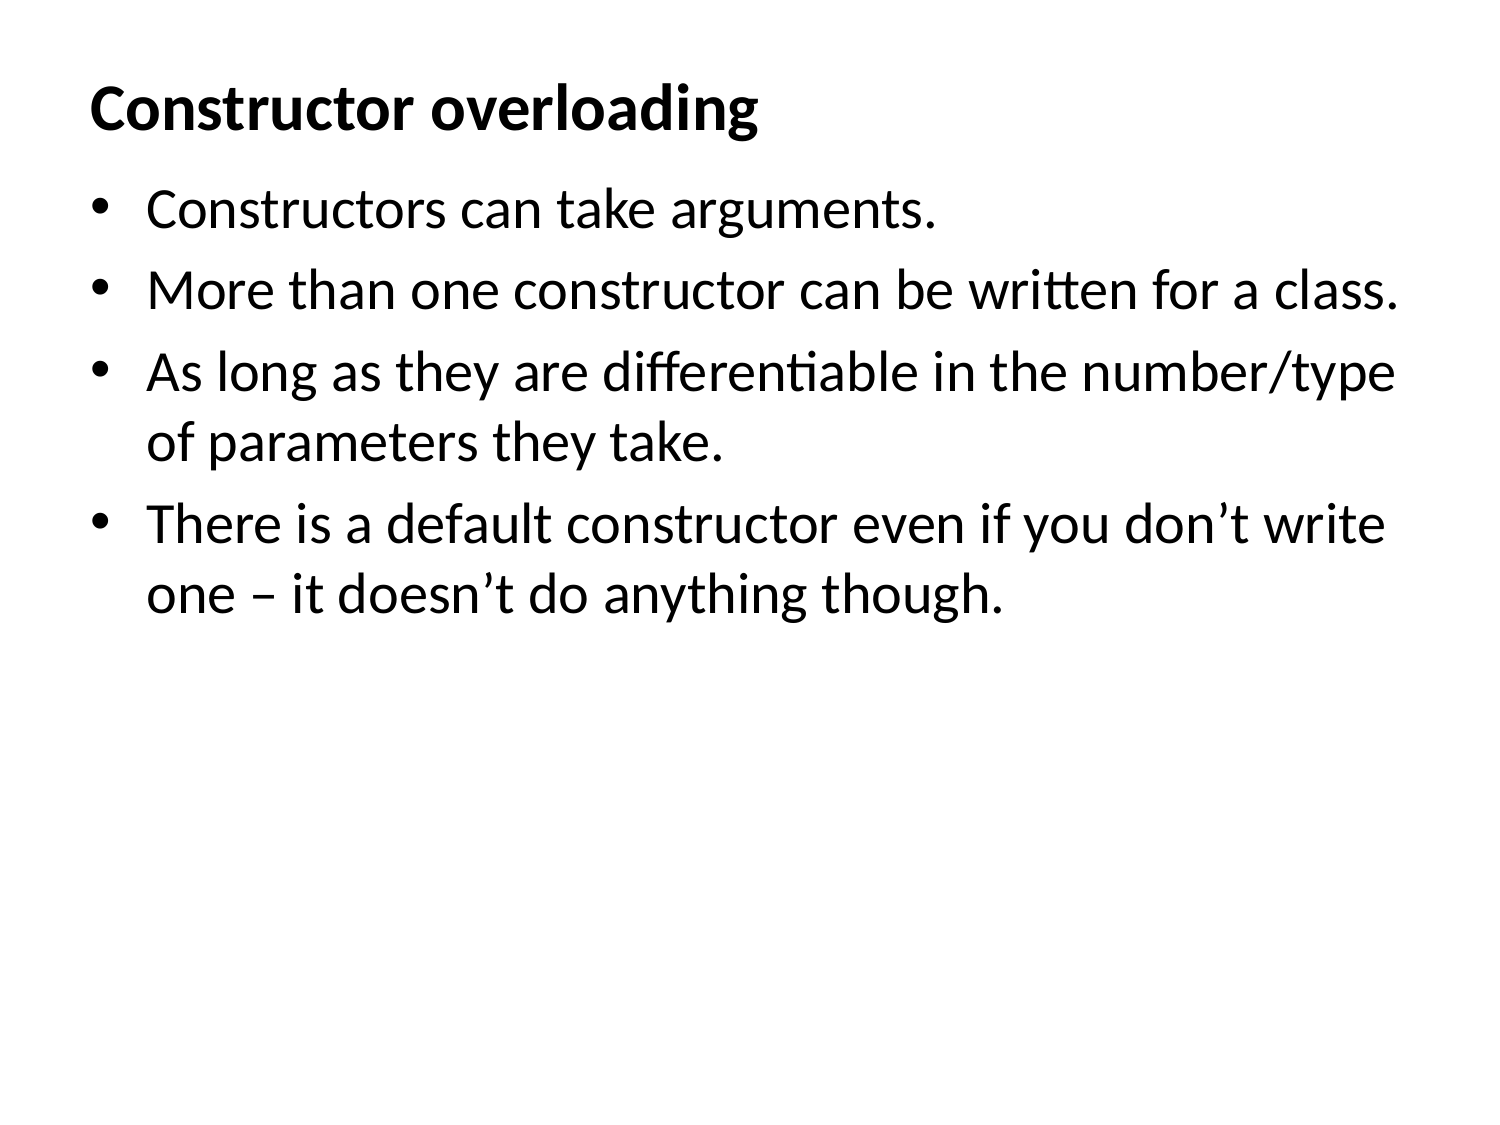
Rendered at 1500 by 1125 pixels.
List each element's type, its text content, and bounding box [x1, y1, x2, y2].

title Constructor overloading [74, 44, 1426, 162]
list Constructors can take arguments. More than one constructor can be written for a class. As long as they are differentiable in the number/type of parameters they take. There is a default constructor even if you don’t write one – it doesn’t do anything though. [74, 162, 1426, 1006]
